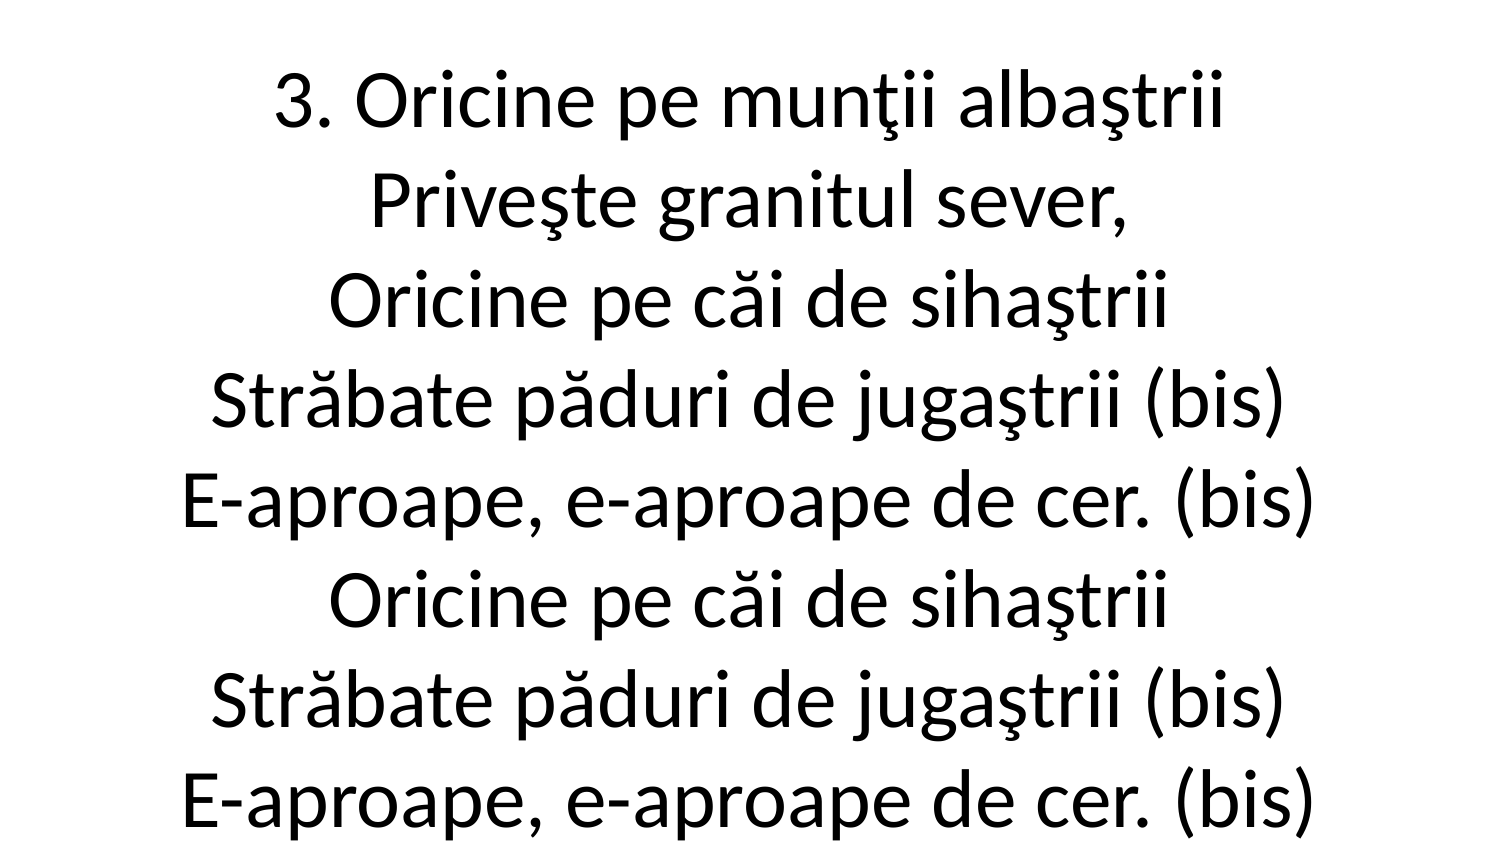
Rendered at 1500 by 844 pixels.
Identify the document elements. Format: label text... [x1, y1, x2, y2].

text_box 3. Oricine pe munţii albaştrii Priveşte granitul sever, Oricine pe căi de sihaştrii Străbate păduri de jugaştrii (bis) E-aproape, e-aproape de cer. (bis) Oricine pe căi de sihaştrii Străbate păduri de jugaştrii (bis) E-aproape, e-aproape de cer. (bis) [165, 0, 1335, 844]
